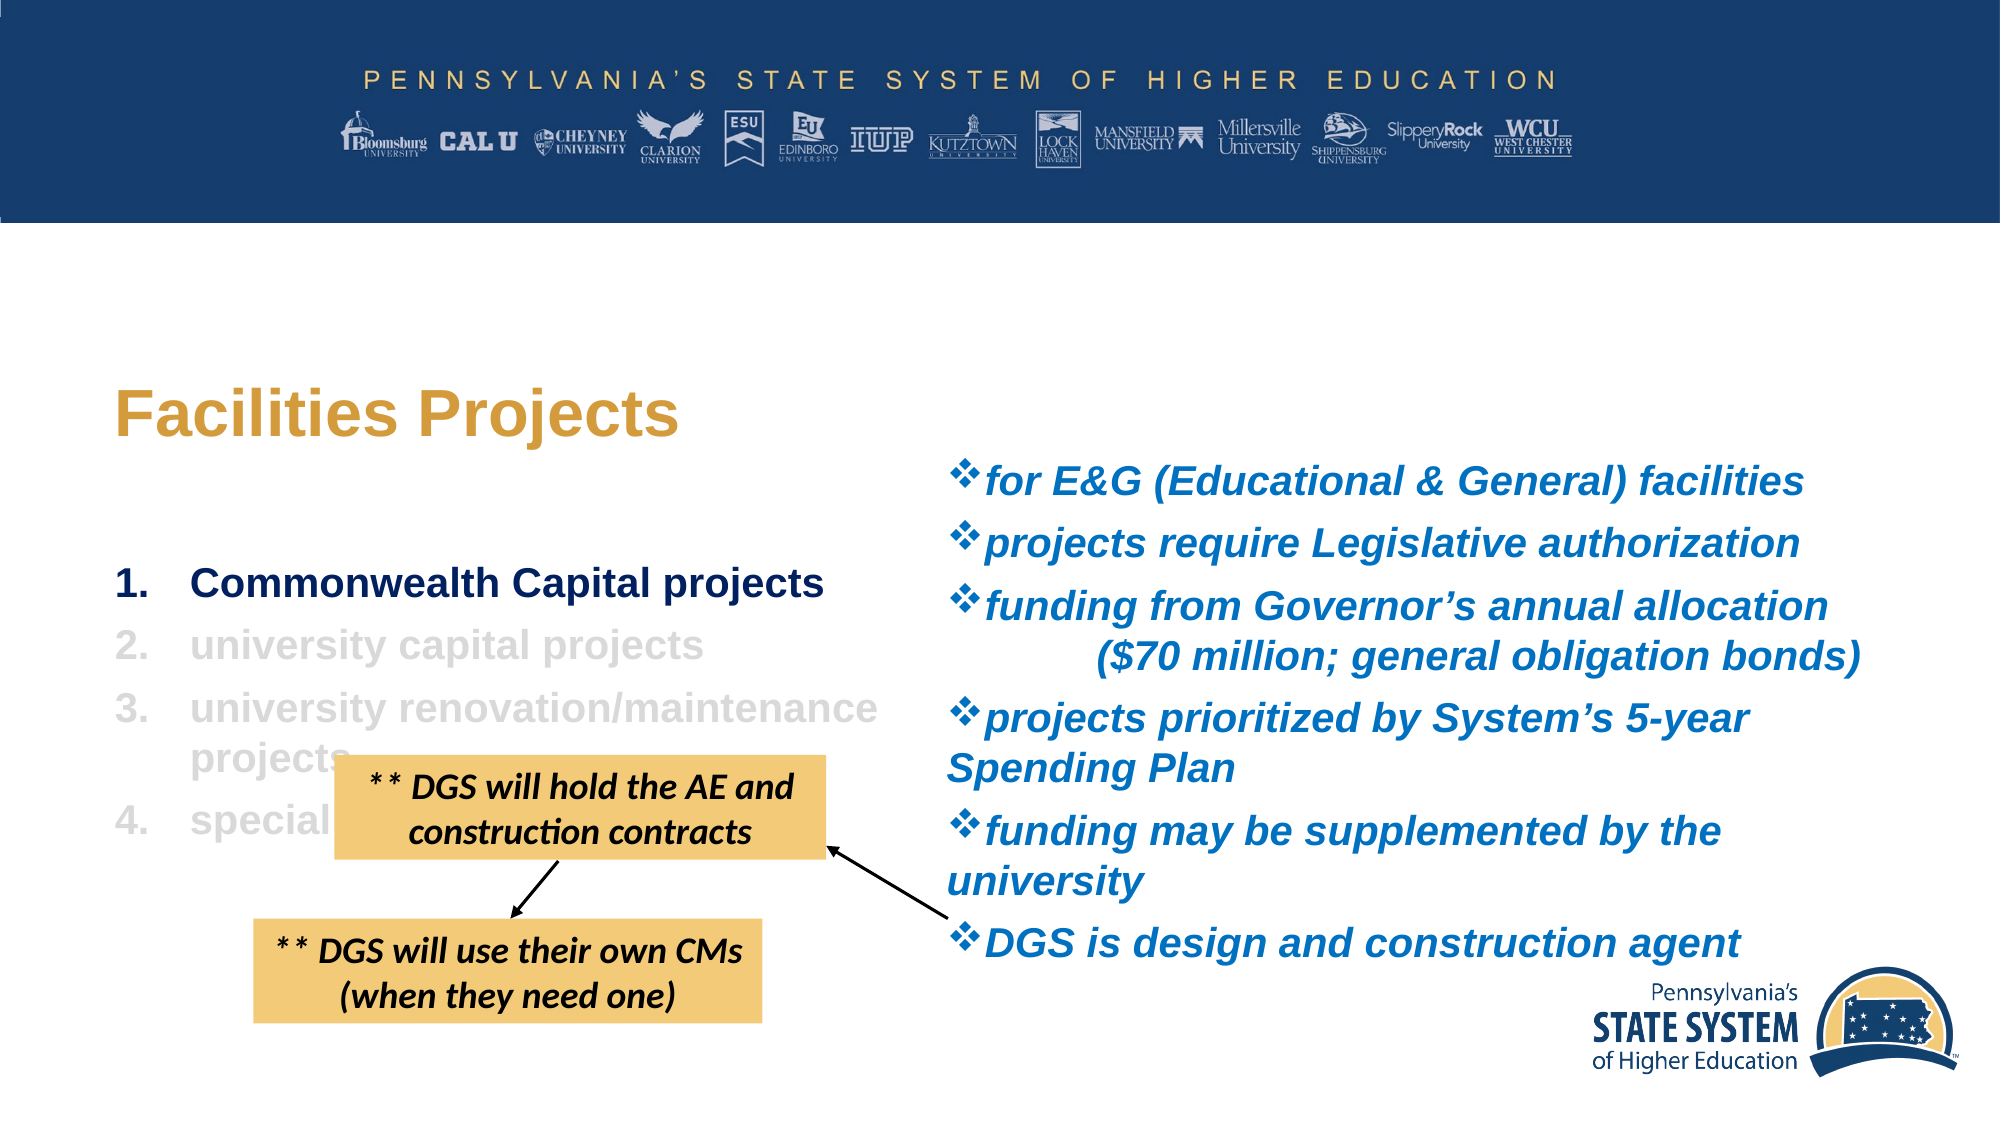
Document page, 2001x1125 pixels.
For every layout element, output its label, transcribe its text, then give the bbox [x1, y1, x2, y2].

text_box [825, 845, 949, 919]
picture [0, 0, 2000, 223]
text_box ** DGS will hold the AE and construction contracts [334, 754, 827, 860]
text_box ** DGS will use their own CMs (when they need one) [253, 918, 763, 1024]
list Commonwealth Capital projects university capital projects university renovation/maintenance projects special projects [99, 485, 984, 1025]
picture [1593, 965, 1959, 1080]
list Facilities Projects [99, 352, 984, 458]
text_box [510, 860, 559, 919]
list for E&G (Educational & General) facilities projects require Legislative authorization funding from Governor’s annual allocation ($70 million; general obligation bonds) projects prioritized by System’s 5-year Spending Plan funding may be supplemented by the university DGS is design and construction agent [931, 440, 1900, 980]
